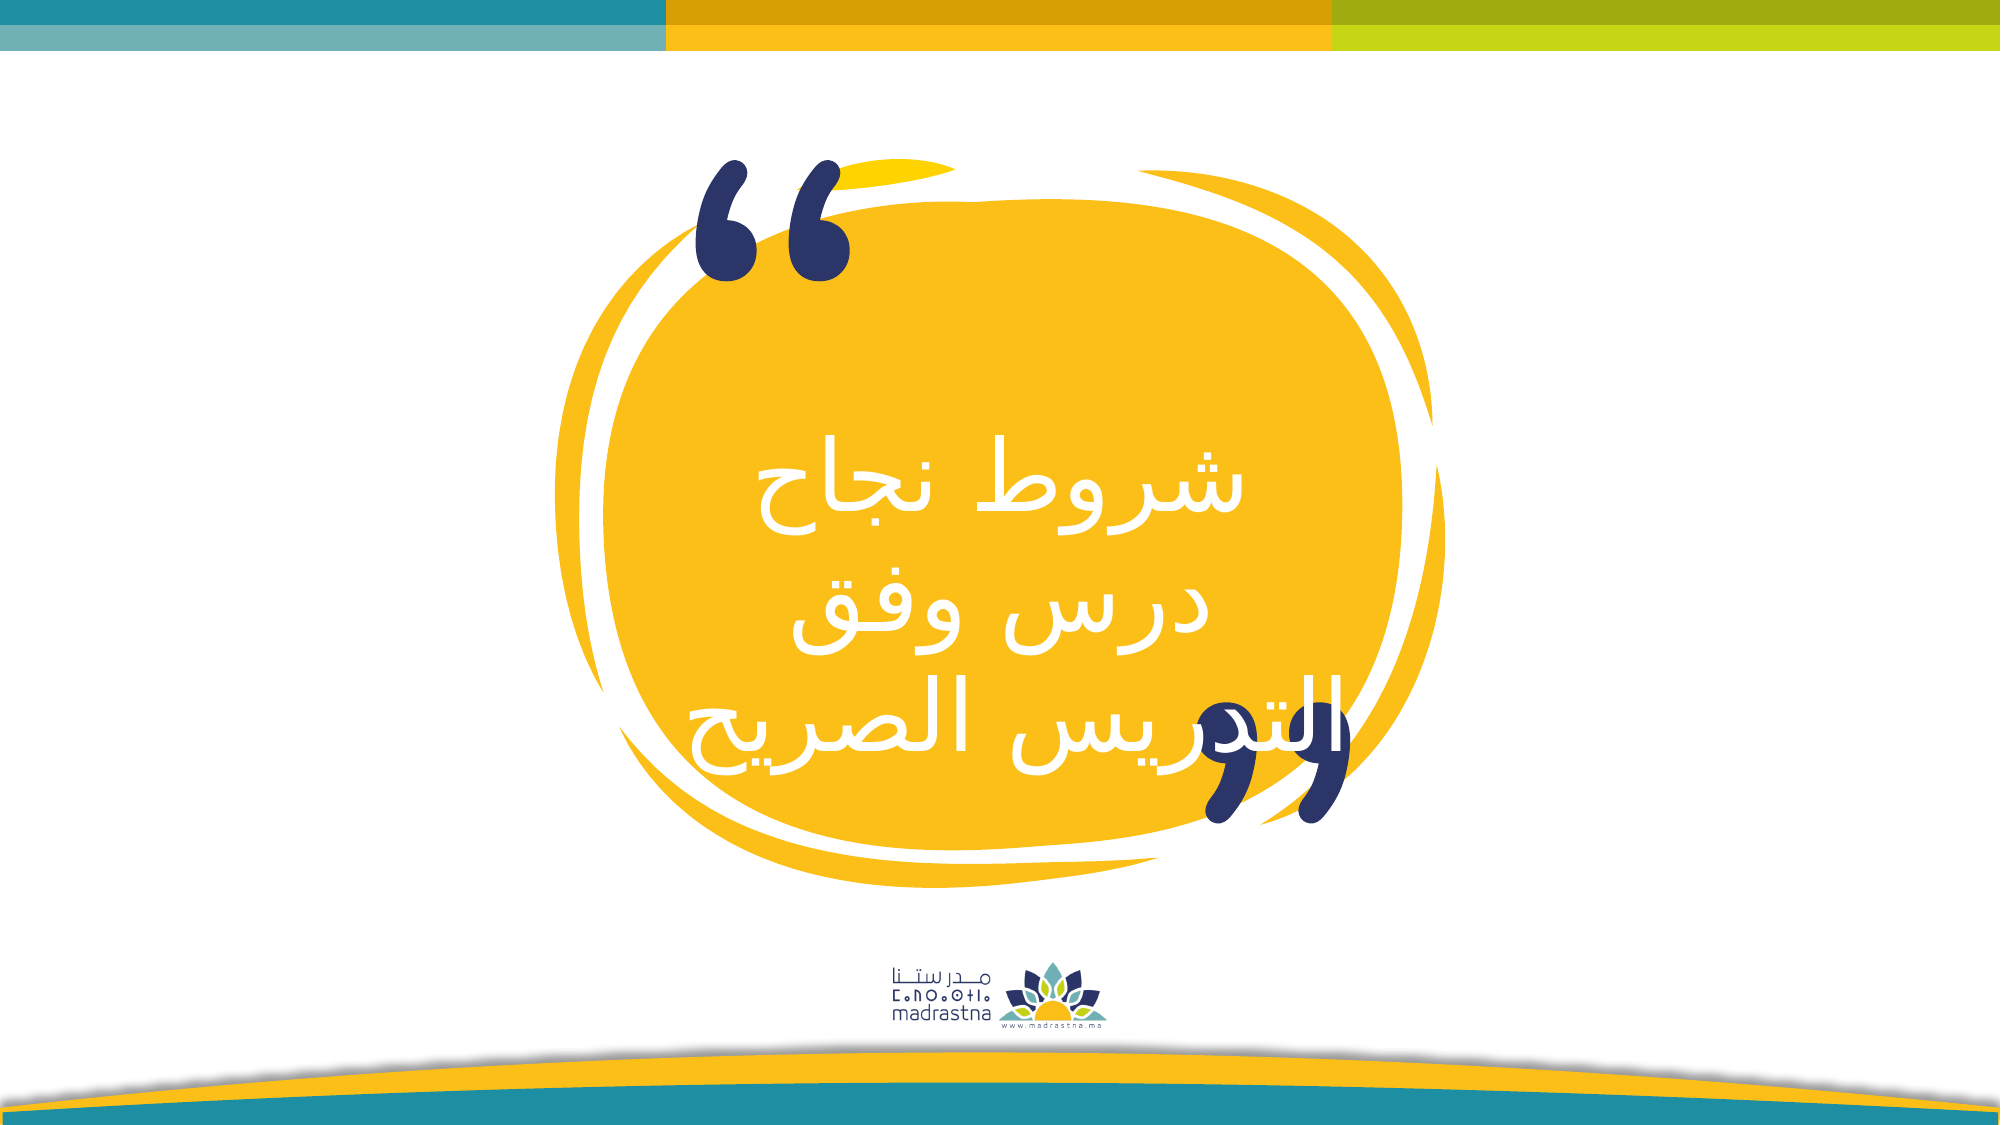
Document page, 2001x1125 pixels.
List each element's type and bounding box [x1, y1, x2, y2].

text_box [0, 1052, 2000, 1125]
text_box [0, 0, 2000, 52]
text_box [554, 159, 1446, 888]
picture [893, 962, 1107, 1028]
